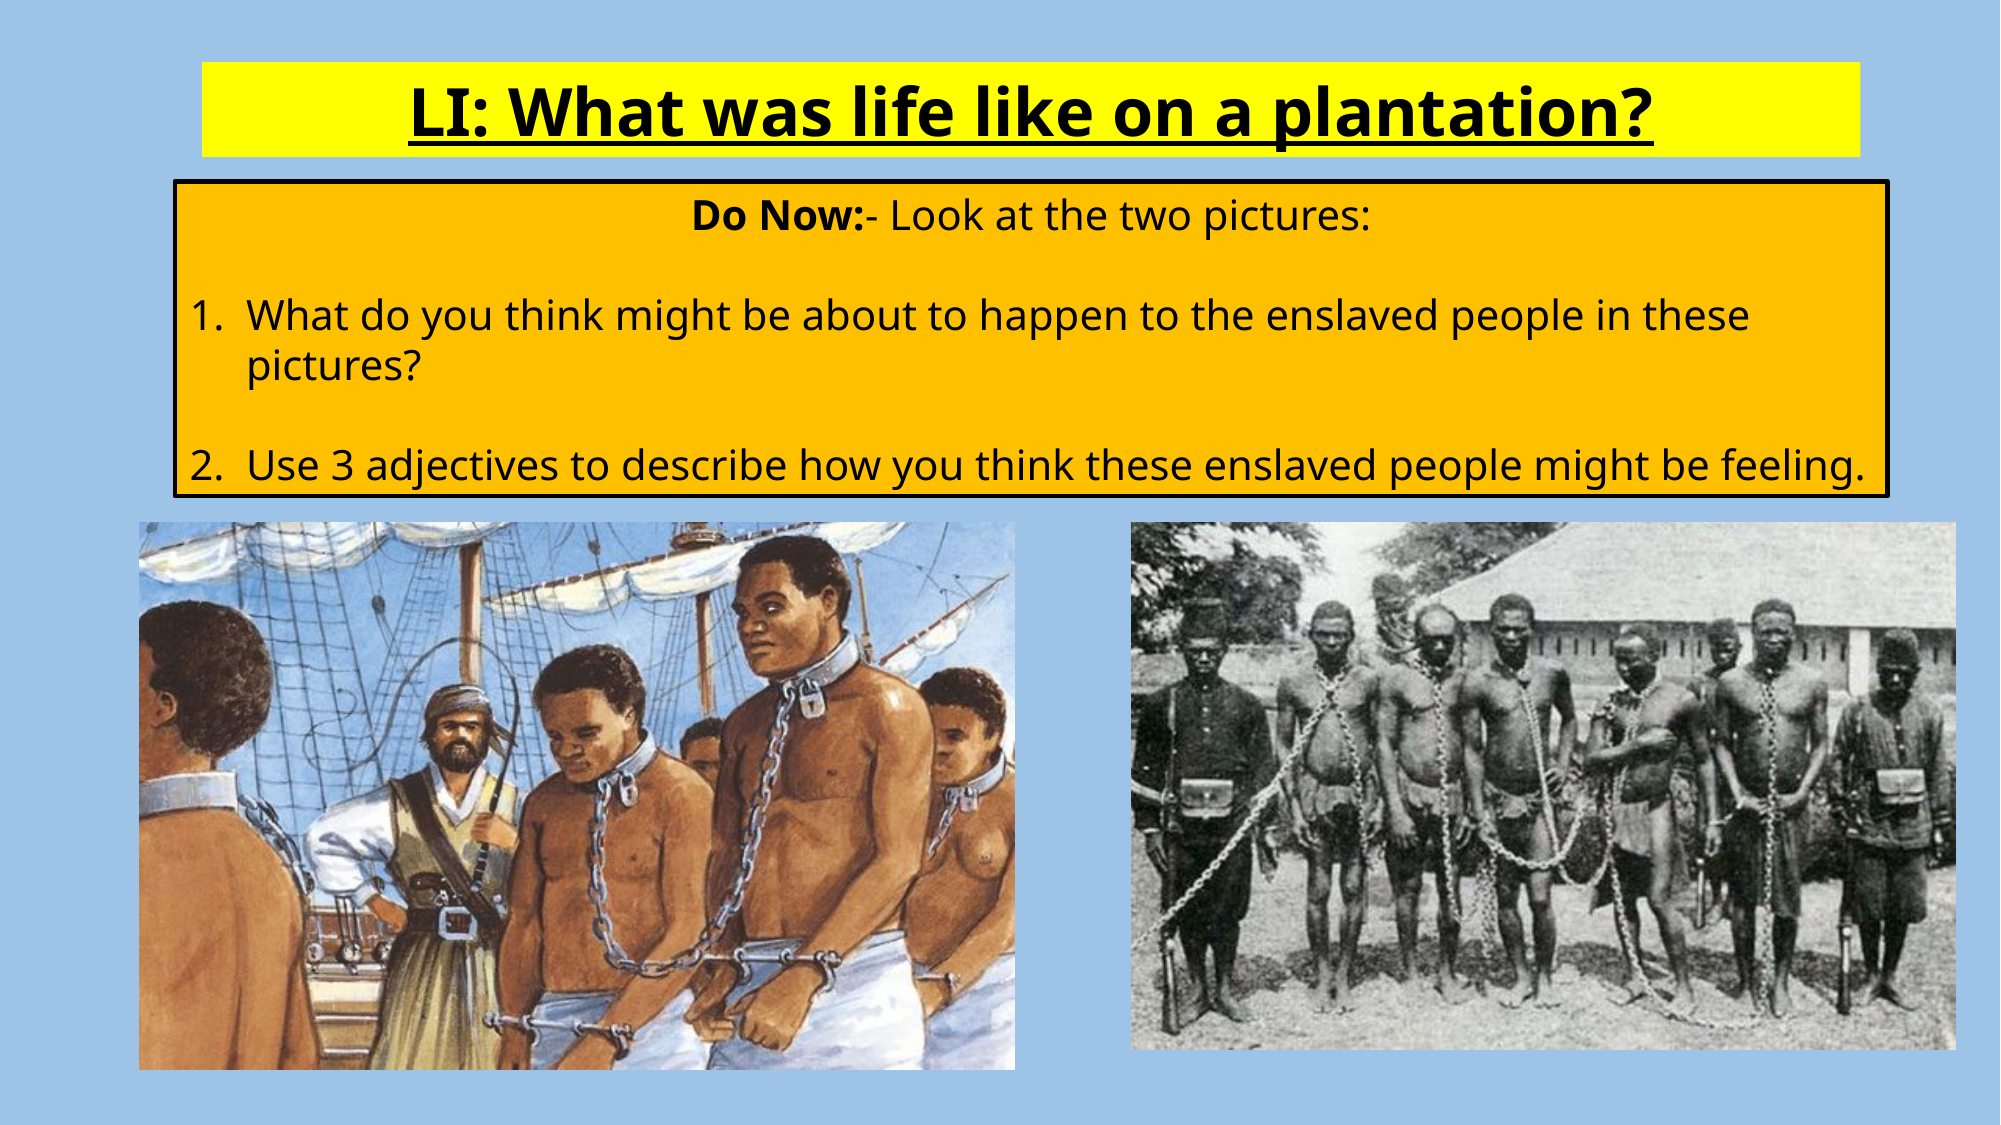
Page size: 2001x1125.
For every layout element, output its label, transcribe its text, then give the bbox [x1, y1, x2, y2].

picture [139, 522, 1015, 1070]
picture [1131, 522, 1956, 1050]
text_box LI: What was life like on a plantation? [202, 62, 1861, 157]
text_box Do Now:- Look at the two pictures: What do you think might be about to happen to the enslaved people in these pictures? Use 3 adjectives to describe how you think these enslaved people might be feeling. [174, 181, 1888, 497]
